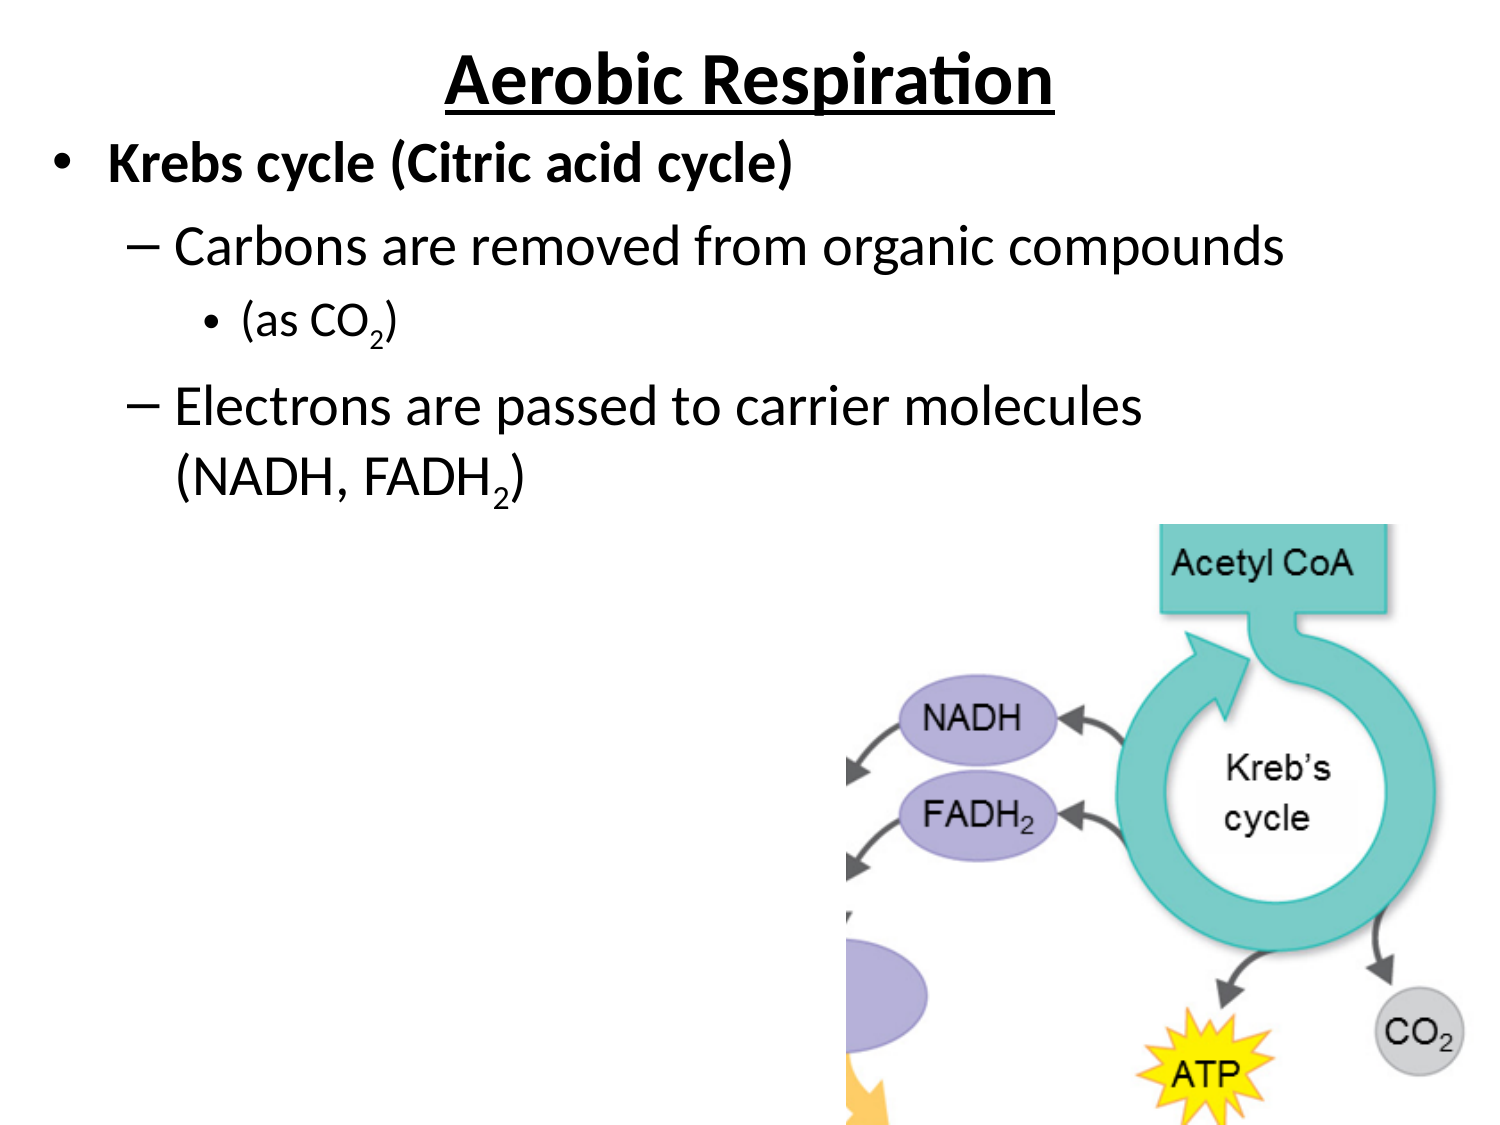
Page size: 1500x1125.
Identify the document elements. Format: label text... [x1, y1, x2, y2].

title Aerobic Respiration [0, 0, 1500, 150]
picture [846, 524, 1496, 1125]
list Krebs cycle (Citric acid cycle) Carbons are removed from organic compounds (as CO2) Electrons are passed to carrier molecules (NADH, FADH2) [37, 125, 1338, 625]
